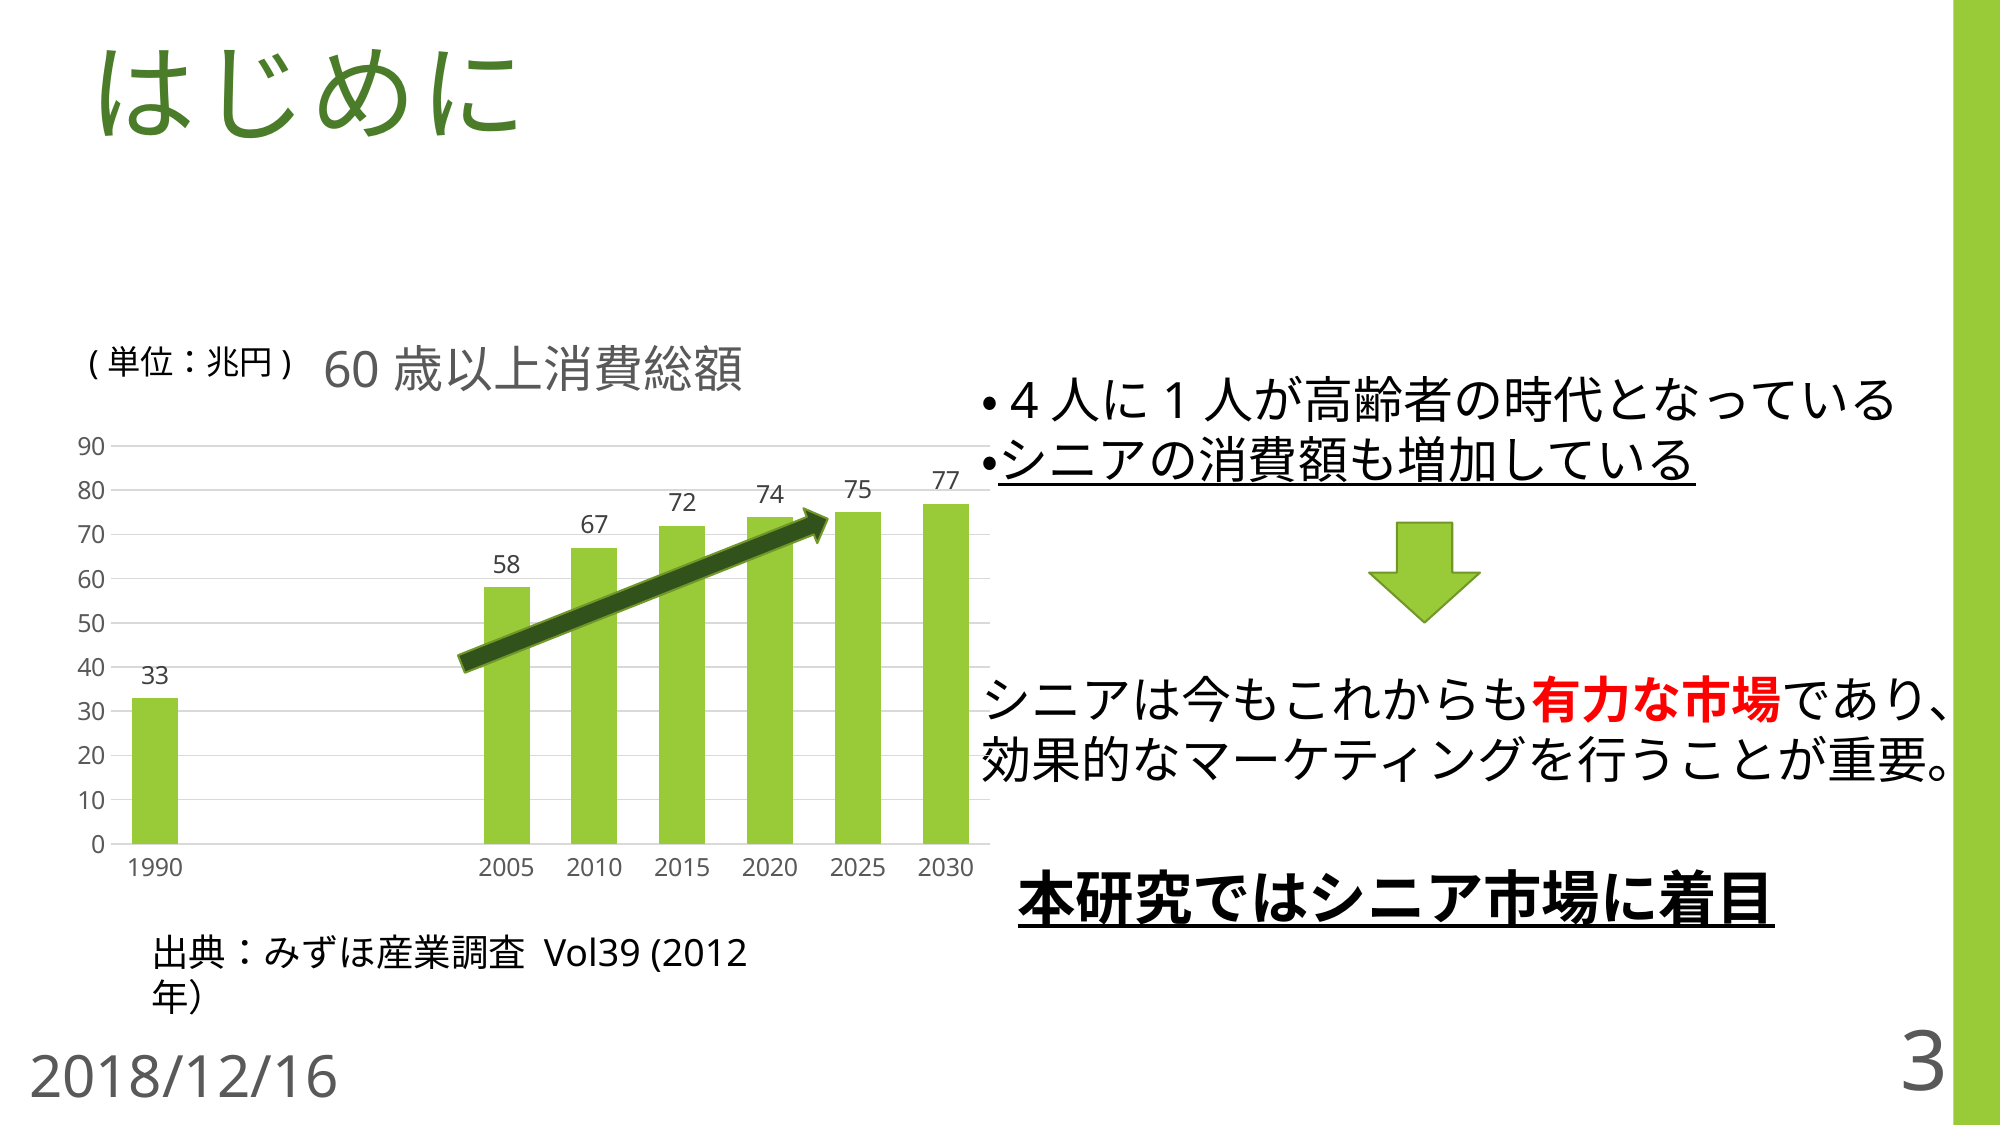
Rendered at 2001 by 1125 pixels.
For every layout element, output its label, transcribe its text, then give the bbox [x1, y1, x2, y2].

text_box 本研究ではシニア市場に着目 [1002, 853, 1957, 939]
text_box 出典：みずほ産業調査 Vol39 (2012年） [136, 921, 824, 1027]
title はじめに [74, 33, 1800, 251]
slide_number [14, 1045, 397, 1103]
chart [58, 294, 1009, 897]
text_box ・4人に1人が高齢者の時代となっている ・シニアの消費額も増加している シニアは今もこれからも有力な市場であり、 効果的なマーケティングを行うことが重要。 [966, 361, 1994, 977]
text_box [1368, 521, 1481, 624]
slide_number 3 [1500, 1035, 1963, 1093]
